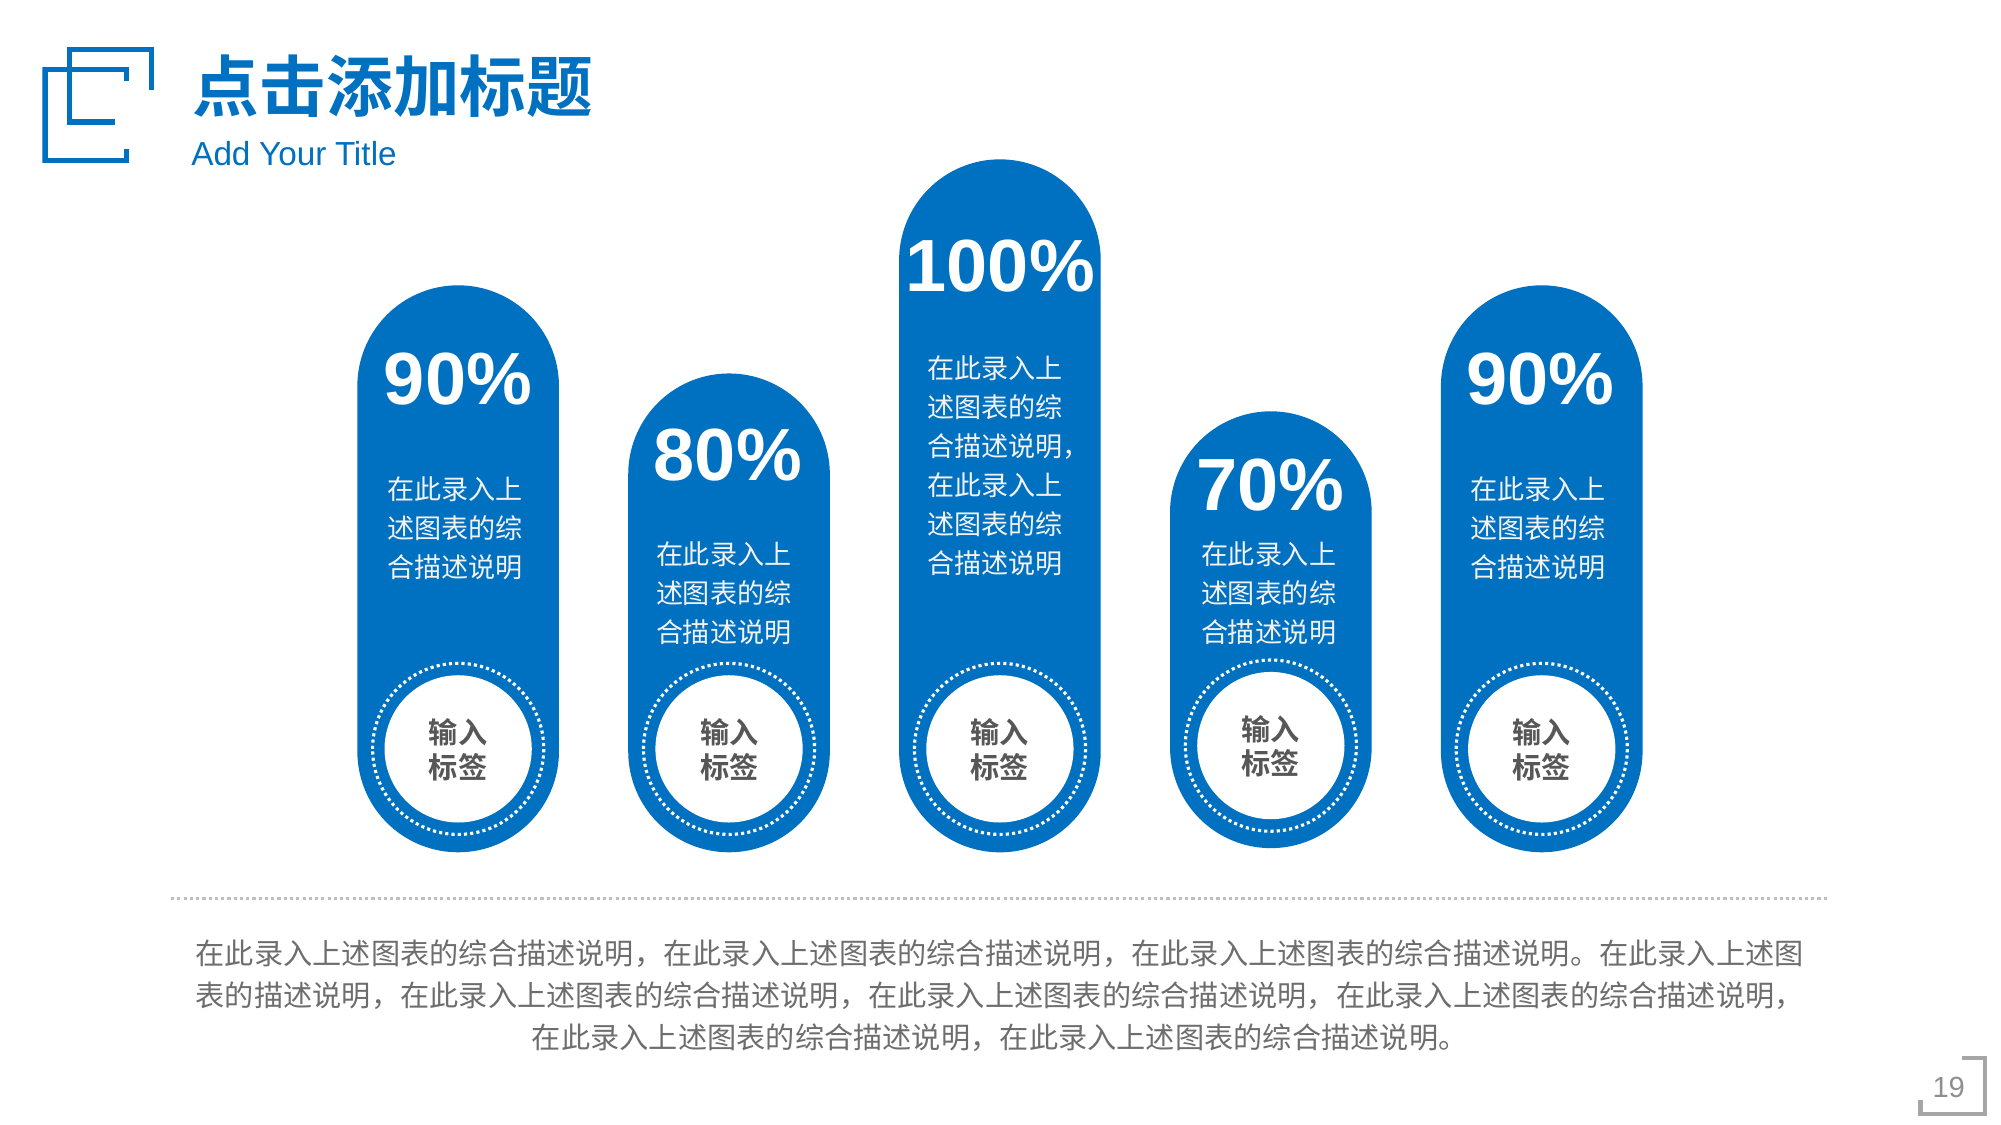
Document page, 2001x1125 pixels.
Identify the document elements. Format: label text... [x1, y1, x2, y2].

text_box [1440, 285, 1643, 853]
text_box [1170, 411, 1372, 849]
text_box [357, 285, 559, 853]
text_box 在此录入上述图表的综合描述说明，在此录入上述图表的综合描述说明，在此录入上述图表的综合描述说明。在此录入上述图表的描述说明，在此录入上述图表的综合描述说明，在此录入上述图表的综合描述说明，在此录入上述图表的综合描述说明，在此录入上述图表的综合描述说明，在此录入上述图表的综合描述说明。 [169, 920, 1831, 1062]
text_box Add Your Title [176, 124, 555, 180]
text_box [628, 373, 830, 853]
text_box 点击添加标题 [177, 36, 609, 132]
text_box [899, 159, 1101, 853]
